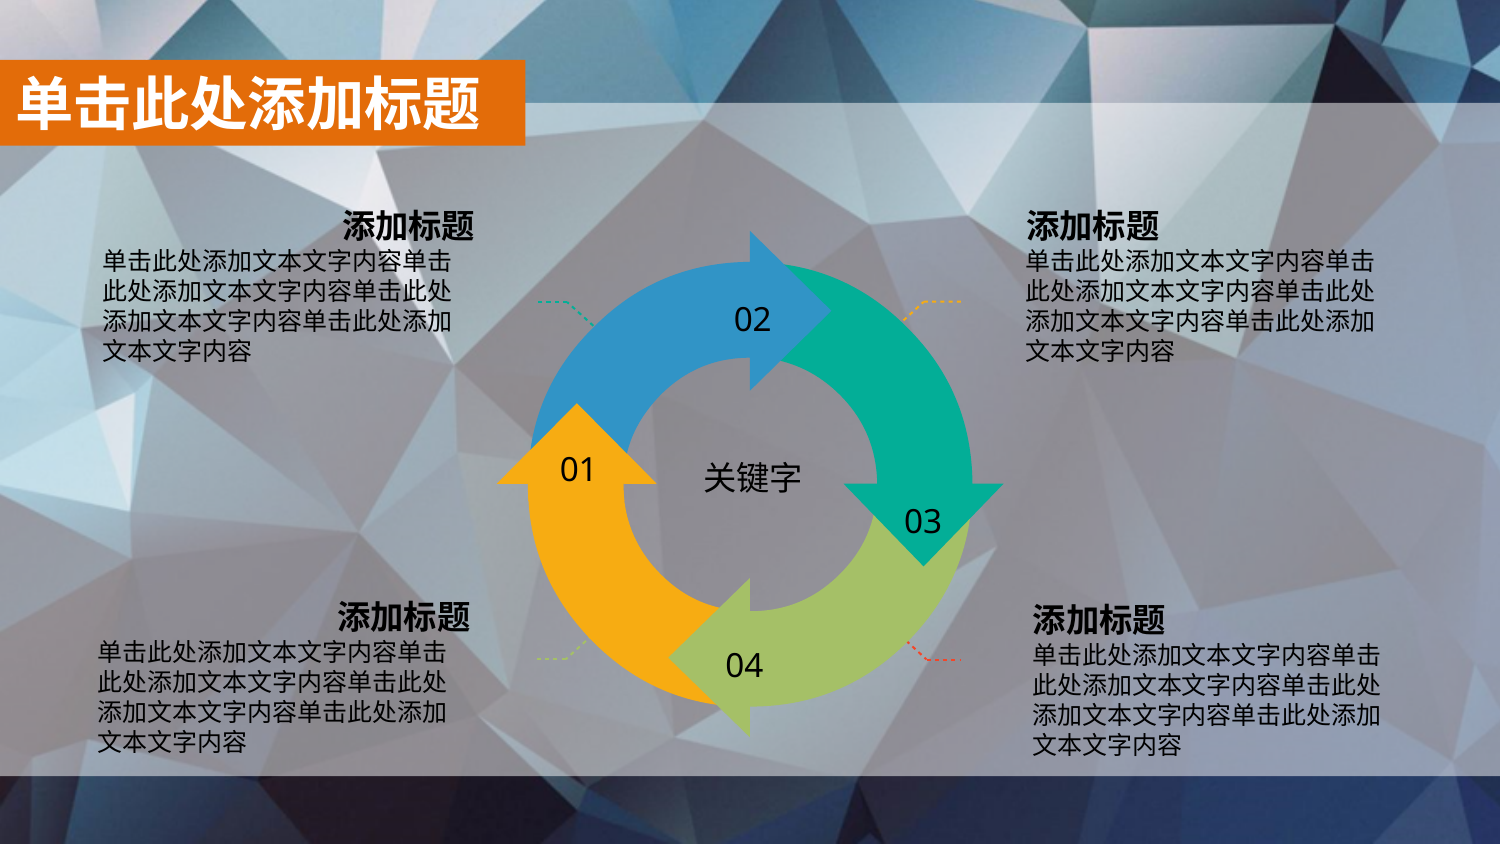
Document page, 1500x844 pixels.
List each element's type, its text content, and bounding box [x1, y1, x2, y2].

picture [0, 0, 1500, 102]
text_box [0, 102, 1500, 777]
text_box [102, 204, 477, 367]
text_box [496, 230, 1004, 738]
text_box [97, 595, 472, 758]
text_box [1031, 598, 1406, 761]
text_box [1025, 204, 1400, 367]
text_box 单击此处添加标题 [0, 59, 526, 145]
picture [0, 777, 1500, 844]
